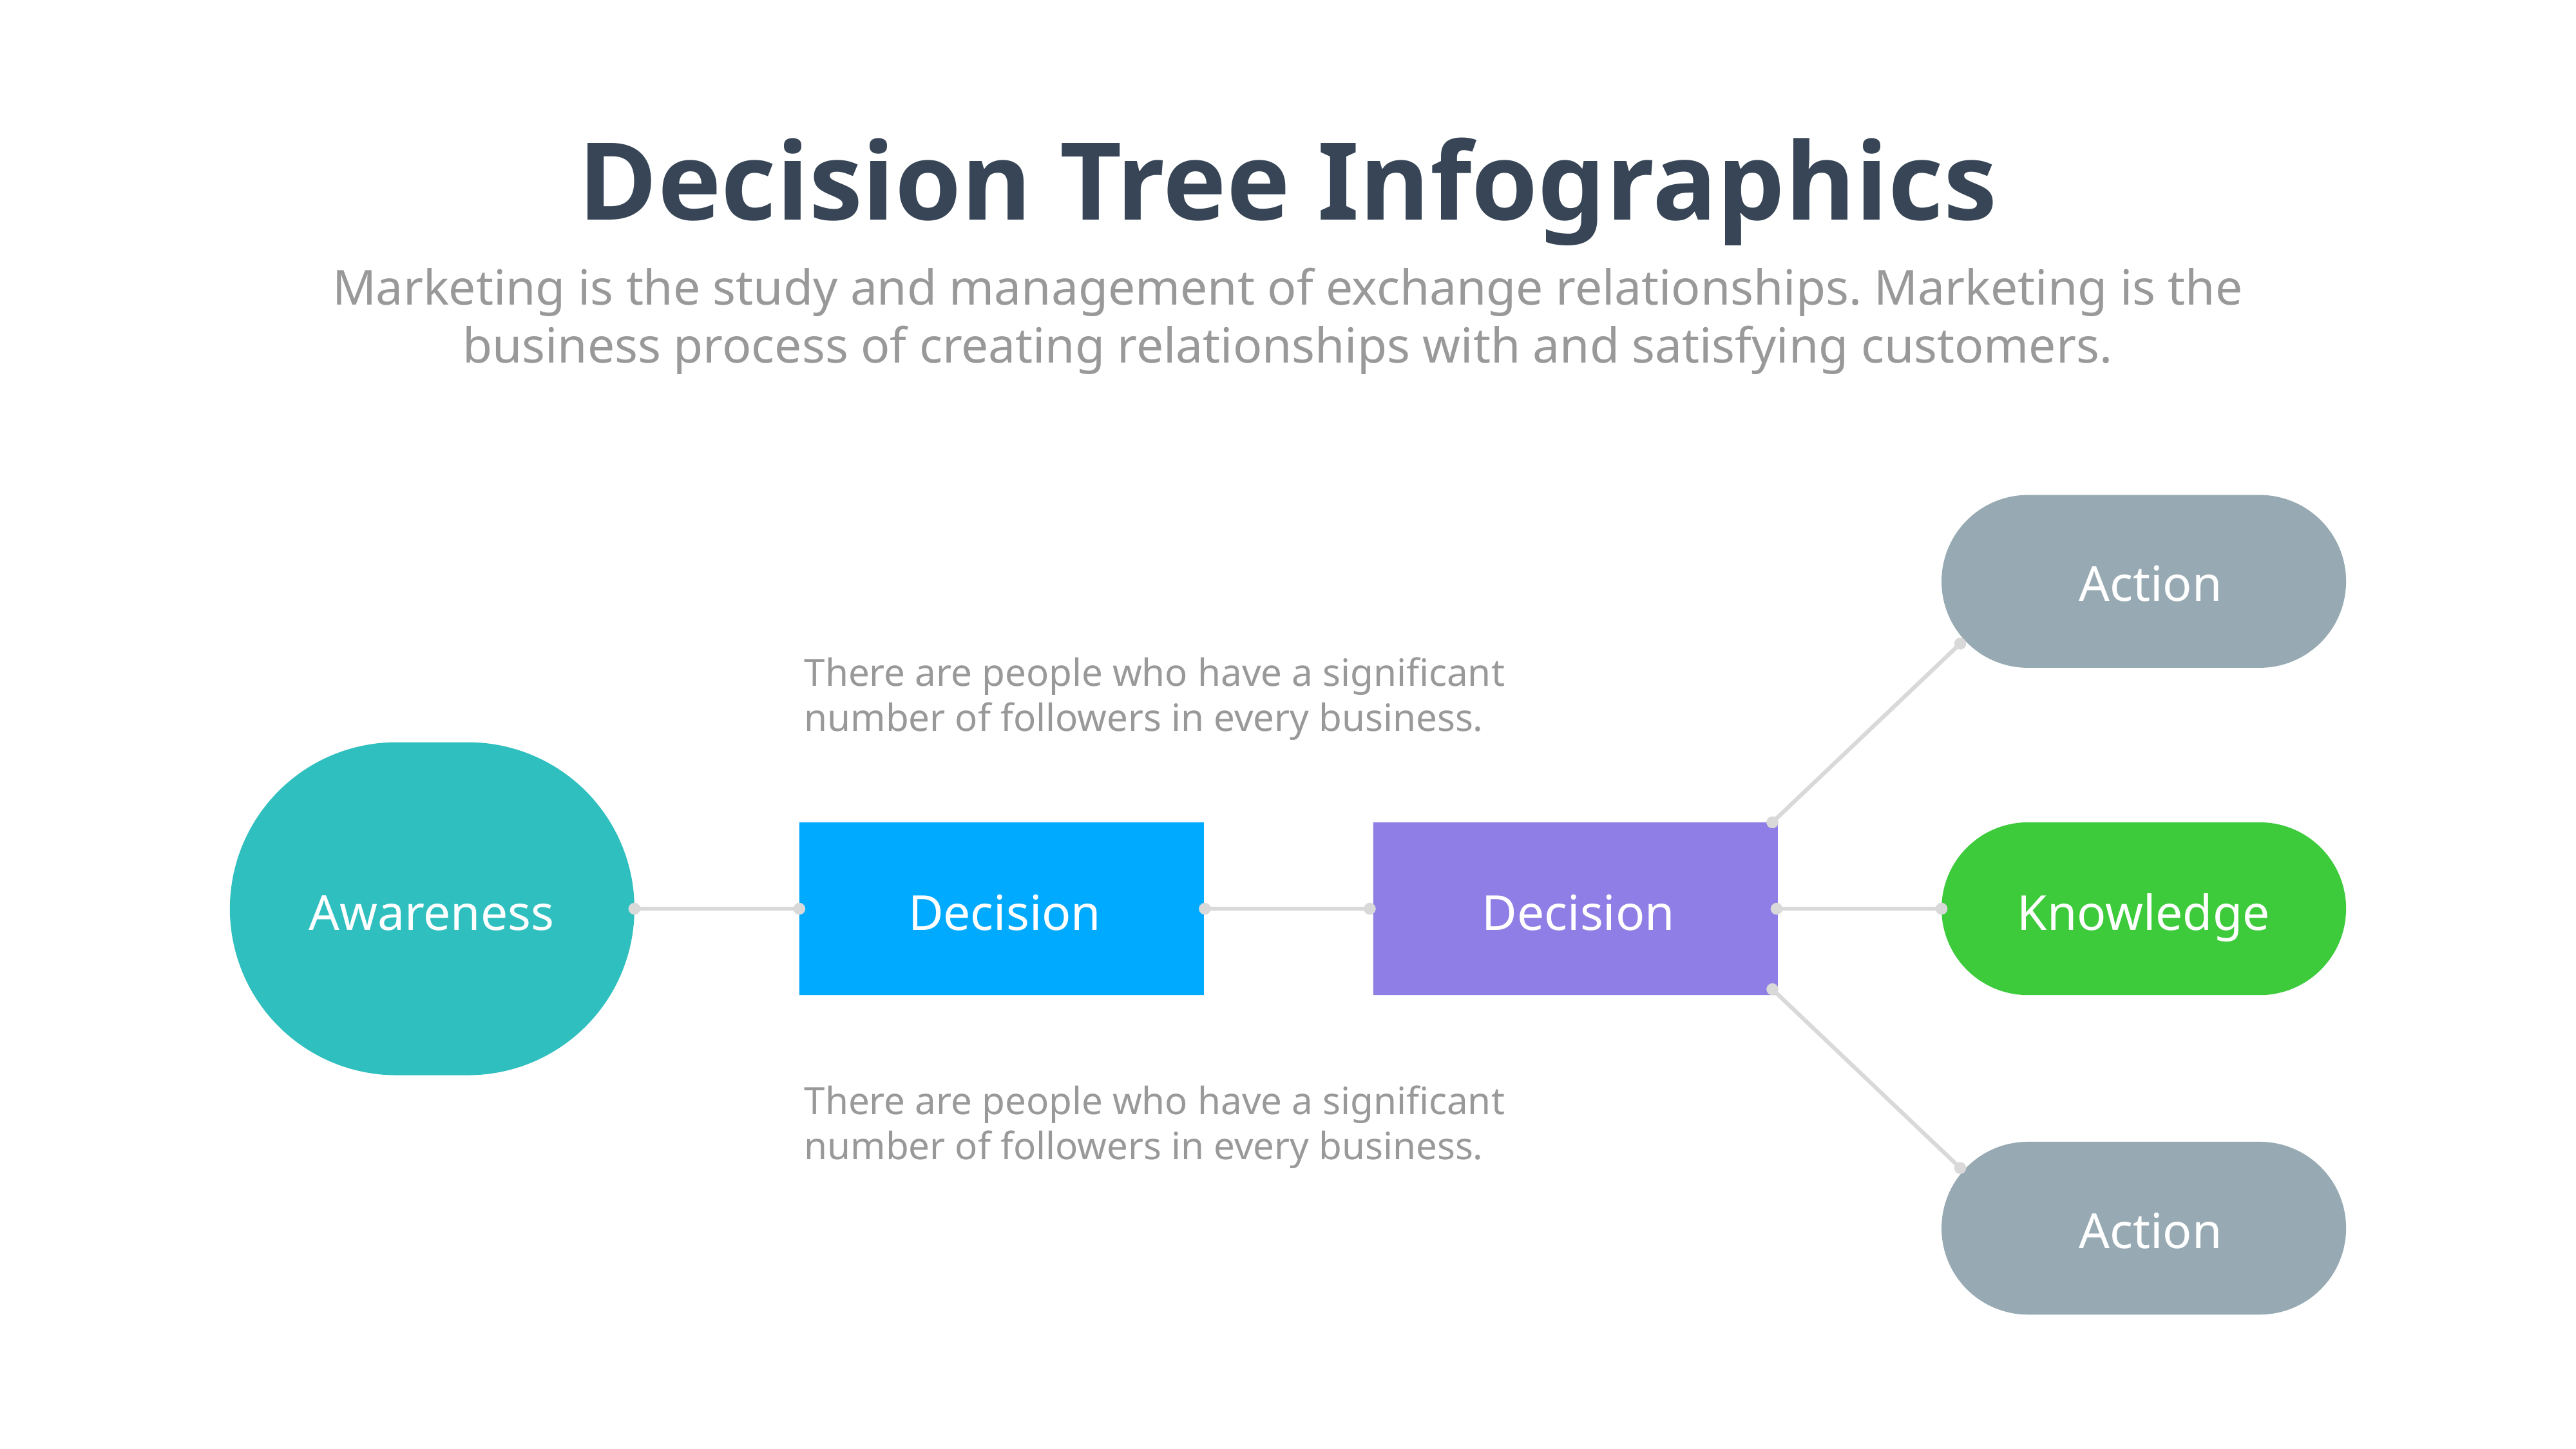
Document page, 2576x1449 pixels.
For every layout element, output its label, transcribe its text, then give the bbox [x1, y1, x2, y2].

text_box [1941, 494, 2347, 668]
text_box There are people who have a significant number of followers in every business. [794, 643, 1611, 744]
text_box [229, 741, 635, 1076]
text_box Marketing is the study and management of exchange relationships. Marketing is the business process of creating relationships with and satisfying customers. [281, 251, 2295, 377]
text_box Action [1986, 548, 2315, 616]
text_box Awareness [267, 877, 596, 945]
text_box There are people who have a significant number of followers in every business. [794, 1072, 1611, 1172]
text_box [1772, 643, 1961, 822]
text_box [1772, 989, 1961, 1168]
text_box Knowledge [1980, 877, 2308, 945]
text_box [799, 822, 1205, 996]
text_box Decision [1414, 877, 1743, 945]
text_box Decision Tree Infographics [568, 108, 2008, 247]
text_box Action [1986, 1195, 2315, 1263]
text_box Decision [841, 877, 1169, 945]
text_box [1941, 1141, 2347, 1316]
text_box [1941, 821, 2347, 996]
text_box [1373, 822, 1779, 996]
